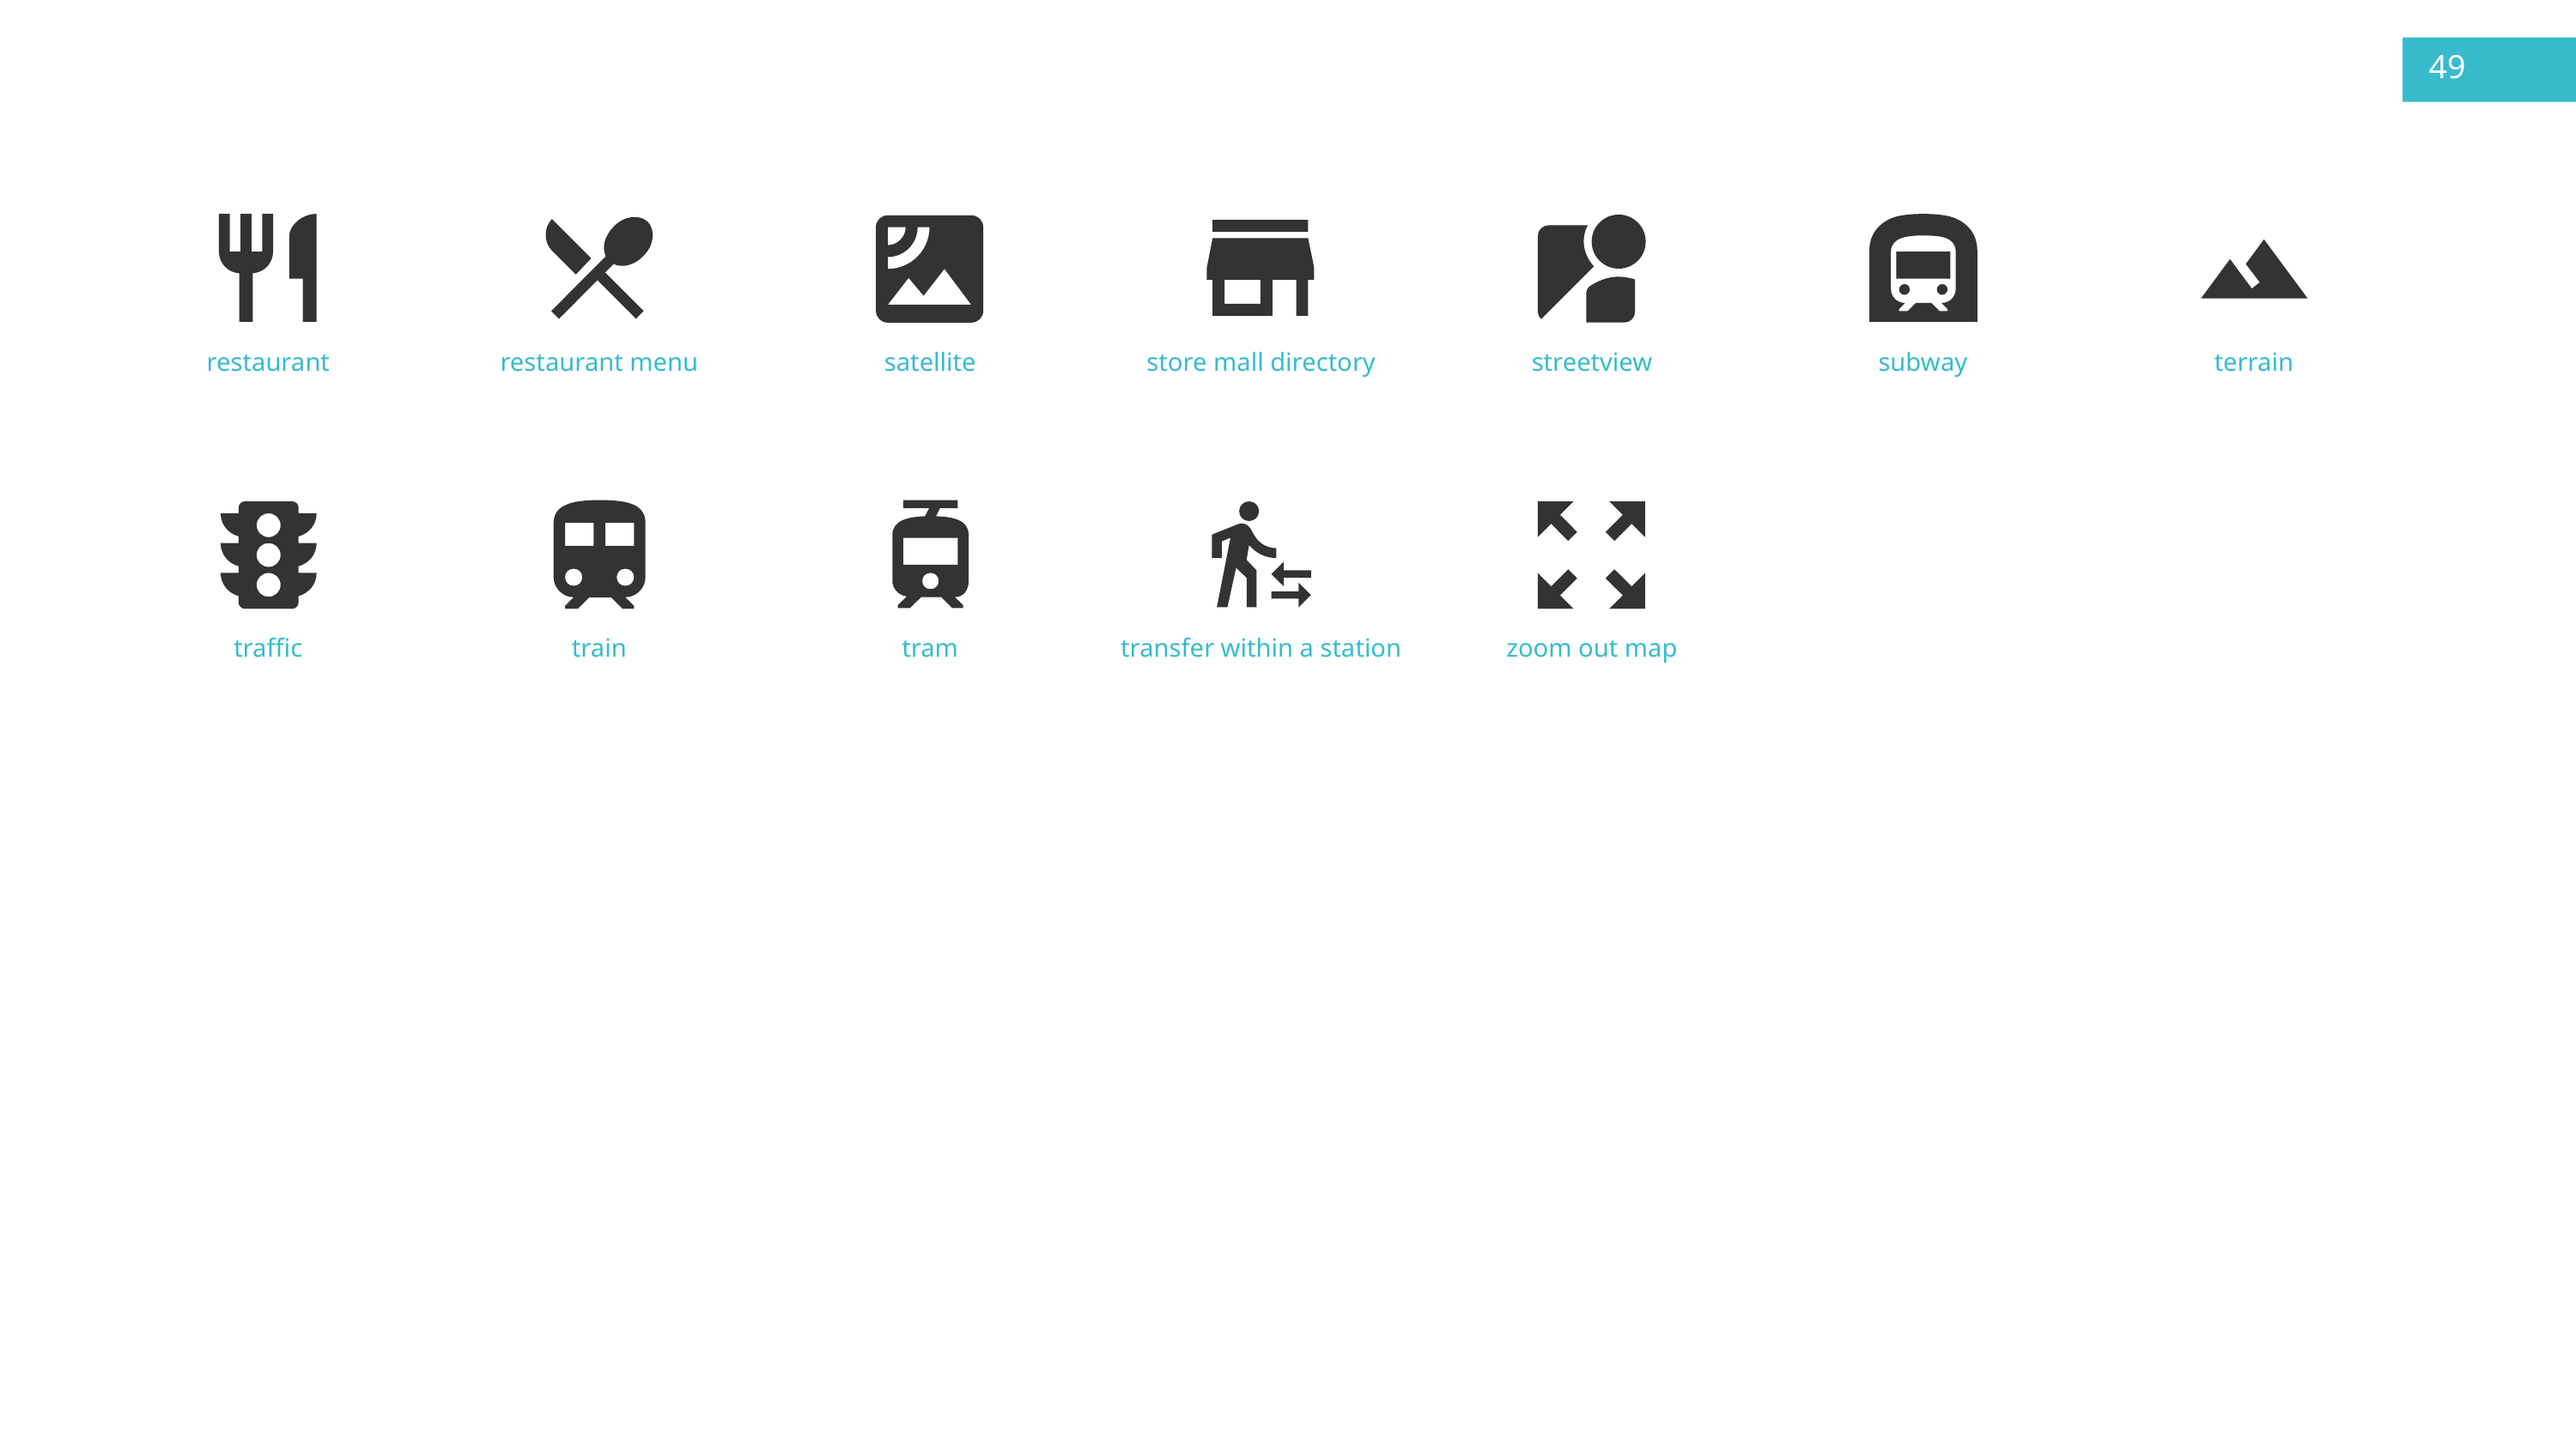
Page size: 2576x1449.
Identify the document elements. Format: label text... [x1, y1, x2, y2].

text_box train [420, 626, 750, 669]
text_box [1899, 283, 1911, 295]
text_box zoom out map [1413, 626, 1771, 669]
text_box [545, 219, 592, 275]
text_box [289, 214, 317, 322]
text_box [553, 500, 646, 609]
text_box tram [750, 626, 1082, 669]
text_box traffic [89, 626, 420, 669]
text_box [1212, 523, 1277, 608]
text_box store mall directory [1082, 339, 1413, 383]
text_box [218, 214, 274, 322]
text_box [1271, 561, 1311, 587]
text_box [1605, 501, 1645, 542]
text_box satellite [750, 339, 1082, 383]
text_box [892, 500, 969, 609]
text_box [1936, 283, 1948, 295]
text_box [550, 216, 653, 319]
slide_number 49 [2415, 35, 2502, 100]
text_box [876, 215, 984, 323]
text_box [1591, 214, 1646, 269]
text_box [1605, 569, 1645, 609]
text_box [1869, 214, 1978, 322]
text_box [1212, 220, 1309, 233]
text_box [1537, 501, 1577, 542]
text_box [1239, 501, 1260, 521]
text_box [1537, 569, 1577, 609]
text_box [220, 501, 317, 609]
text_box restaurant menu [420, 339, 750, 383]
text_box [1271, 582, 1311, 608]
text_box streetview [1413, 339, 1744, 383]
text_box transfer within a station [1082, 626, 1413, 669]
text_box terrain [2075, 339, 2433, 383]
text_box [2201, 239, 2308, 299]
text_box subway [1744, 339, 2075, 383]
text_box [1537, 225, 1595, 319]
text_box [1206, 238, 1315, 316]
text_box restaurant [89, 339, 420, 383]
text_box [1586, 276, 1636, 323]
